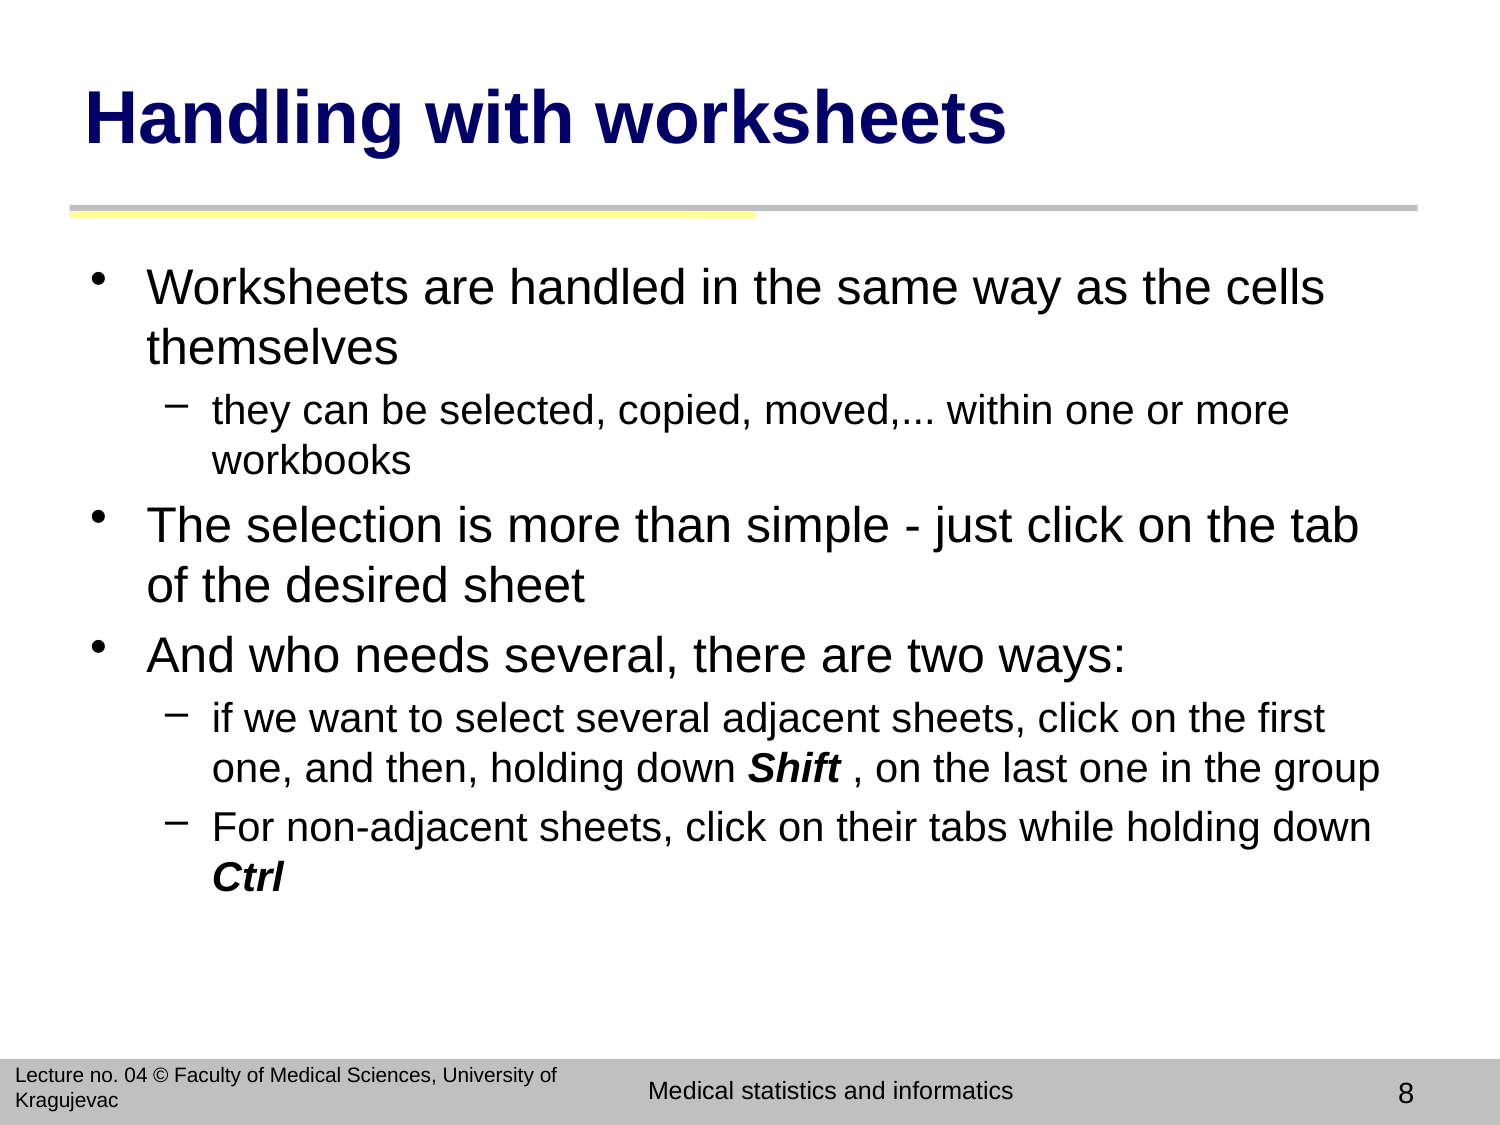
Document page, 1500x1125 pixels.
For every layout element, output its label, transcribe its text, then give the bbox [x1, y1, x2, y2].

title Handling with worksheets [69, 19, 1426, 208]
list Worksheets are handled in the same way as the cells themselves they can be selected, copied, moved,... within one or more workbooks The selection is more than simple - just click on the tab of the desired sheet And who needs several, there are two ways: if we want to select several adjacent sheets, click on the first one, and then, holding down Shift , on the last one in the group For non-adjacent sheets, click on their tabs while holding down Ctrl [74, 246, 1426, 1023]
slide_number Lecture no. 04 © Faculty of Medical Sciences, University of Kragujevac [0, 1053, 619, 1108]
slide_number 8 [1166, 1066, 1430, 1125]
footer Medical statistics and informatics [512, 1066, 1151, 1125]
